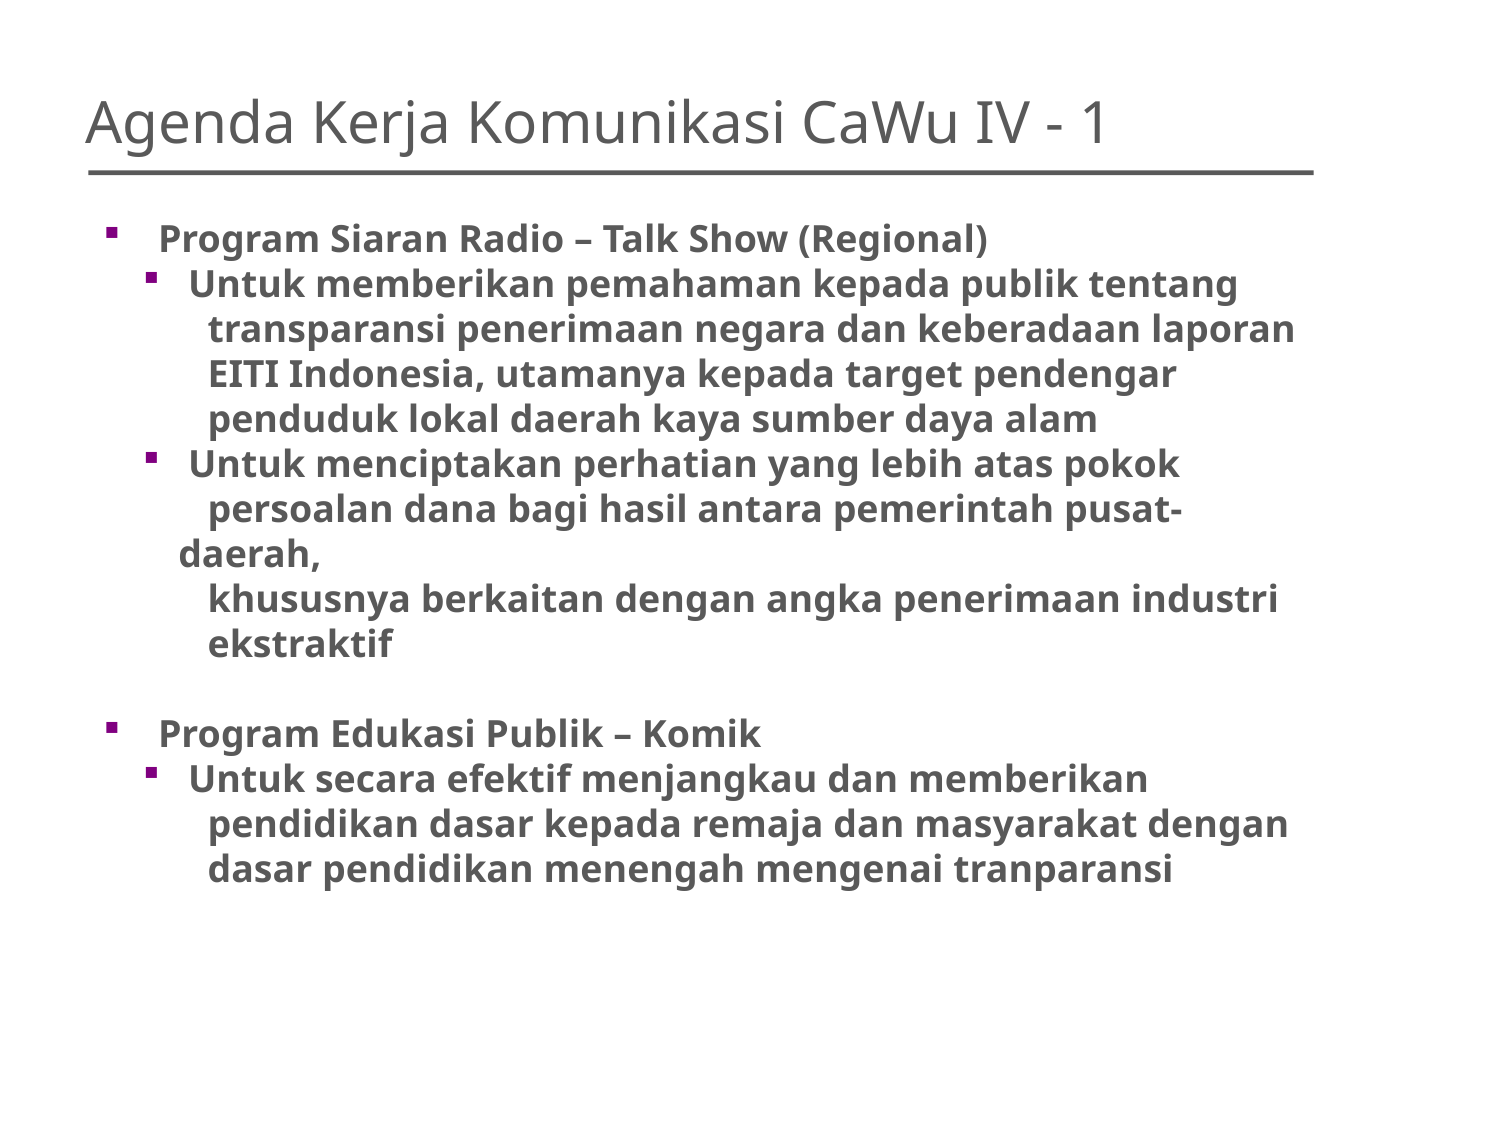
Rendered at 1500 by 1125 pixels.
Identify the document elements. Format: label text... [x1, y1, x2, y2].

text_box Program Siaran Radio – Talk Show (Regional) Untuk memberikan pemahaman kepada publik tentang transparansi penerimaan negara dan keberadaan laporan EITI Indonesia, utamanya kepada target pendengar penduduk lokal daerah kaya sumber daya alam Untuk menciptakan perhatian yang lebih atas pokok persoalan dana bagi hasil antara pemerintah pusat-daerah, khususnya berkaitan dengan angka penerimaan industri ekstraktif Program Edukasi Publik – Komik Untuk secara efektif menjangkau dan memberikan pendidikan dasar kepada remaja dan masyarakat dengan dasar pendidikan menengah mengenai tranparansi [88, 208, 1314, 898]
text_box Agenda Kerja Komunikasi CaWu IV - 1 [70, 78, 1128, 163]
